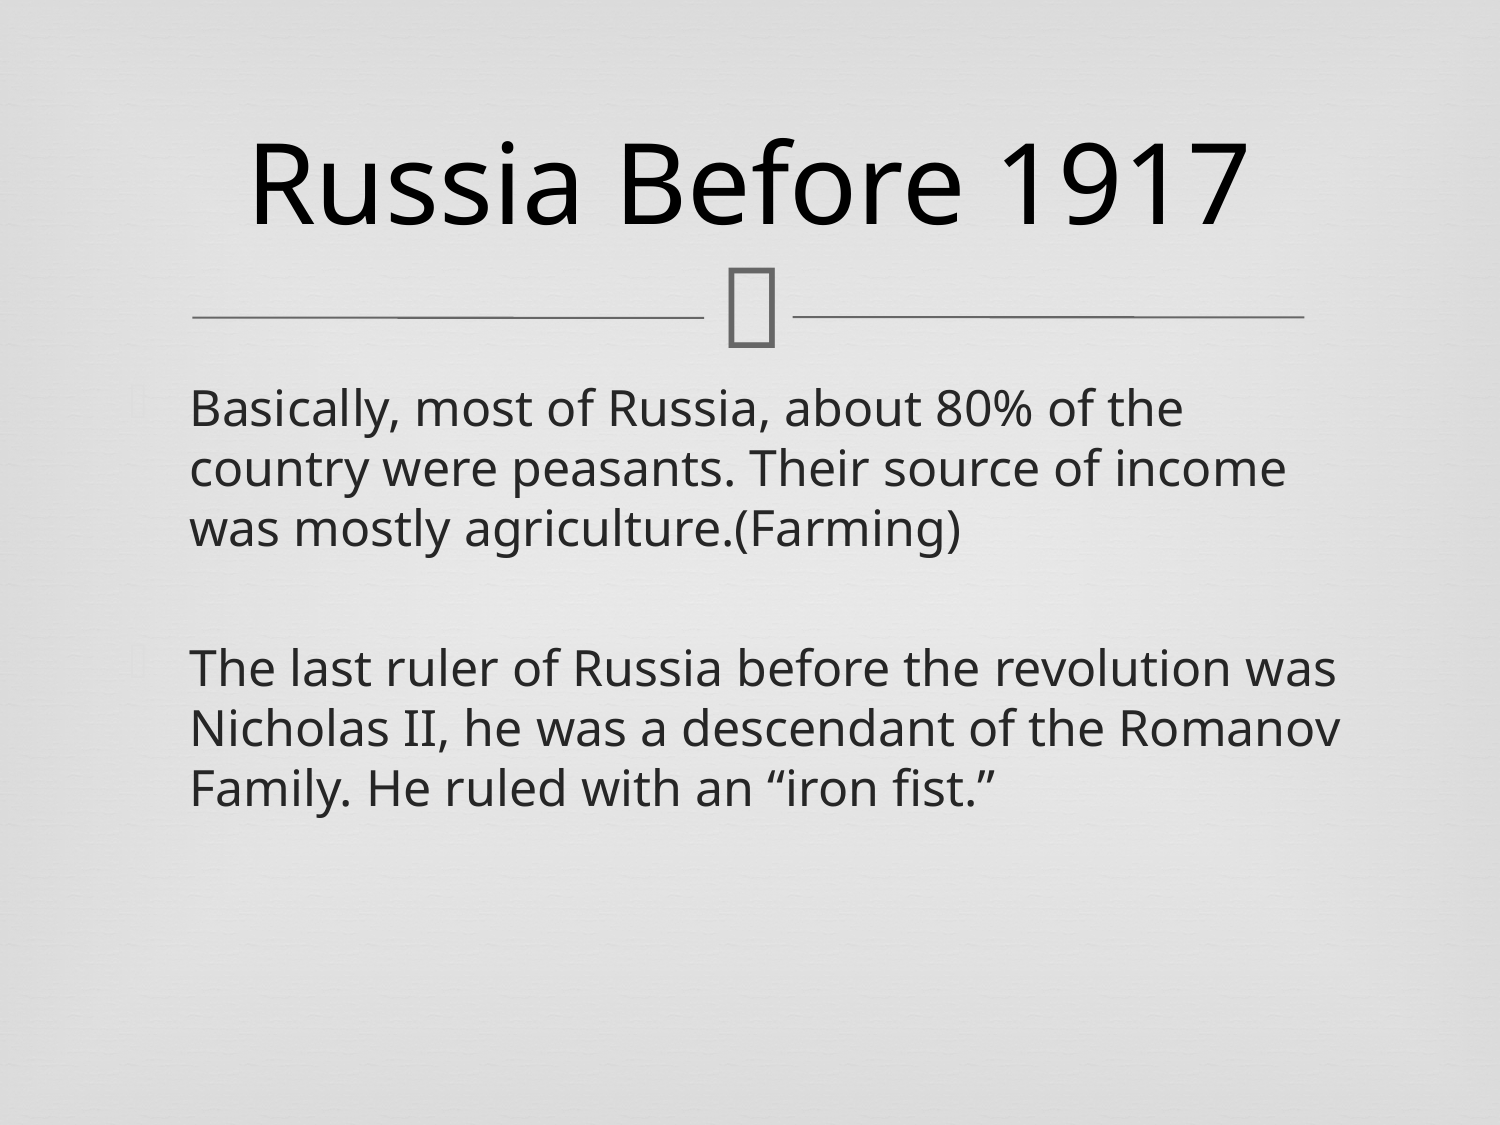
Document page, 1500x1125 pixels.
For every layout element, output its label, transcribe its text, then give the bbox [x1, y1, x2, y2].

title Russia Before 1917 [112, 93, 1386, 267]
list Basically, most of Russia, about 80% of the country were peasants. Their source of income was mostly agriculture.(Farming) The last ruler of Russia before the revolution was Nicholas II, he was a descendant of the Romanov Family. He ruled with an “iron fist.” [114, 368, 1386, 1005]
